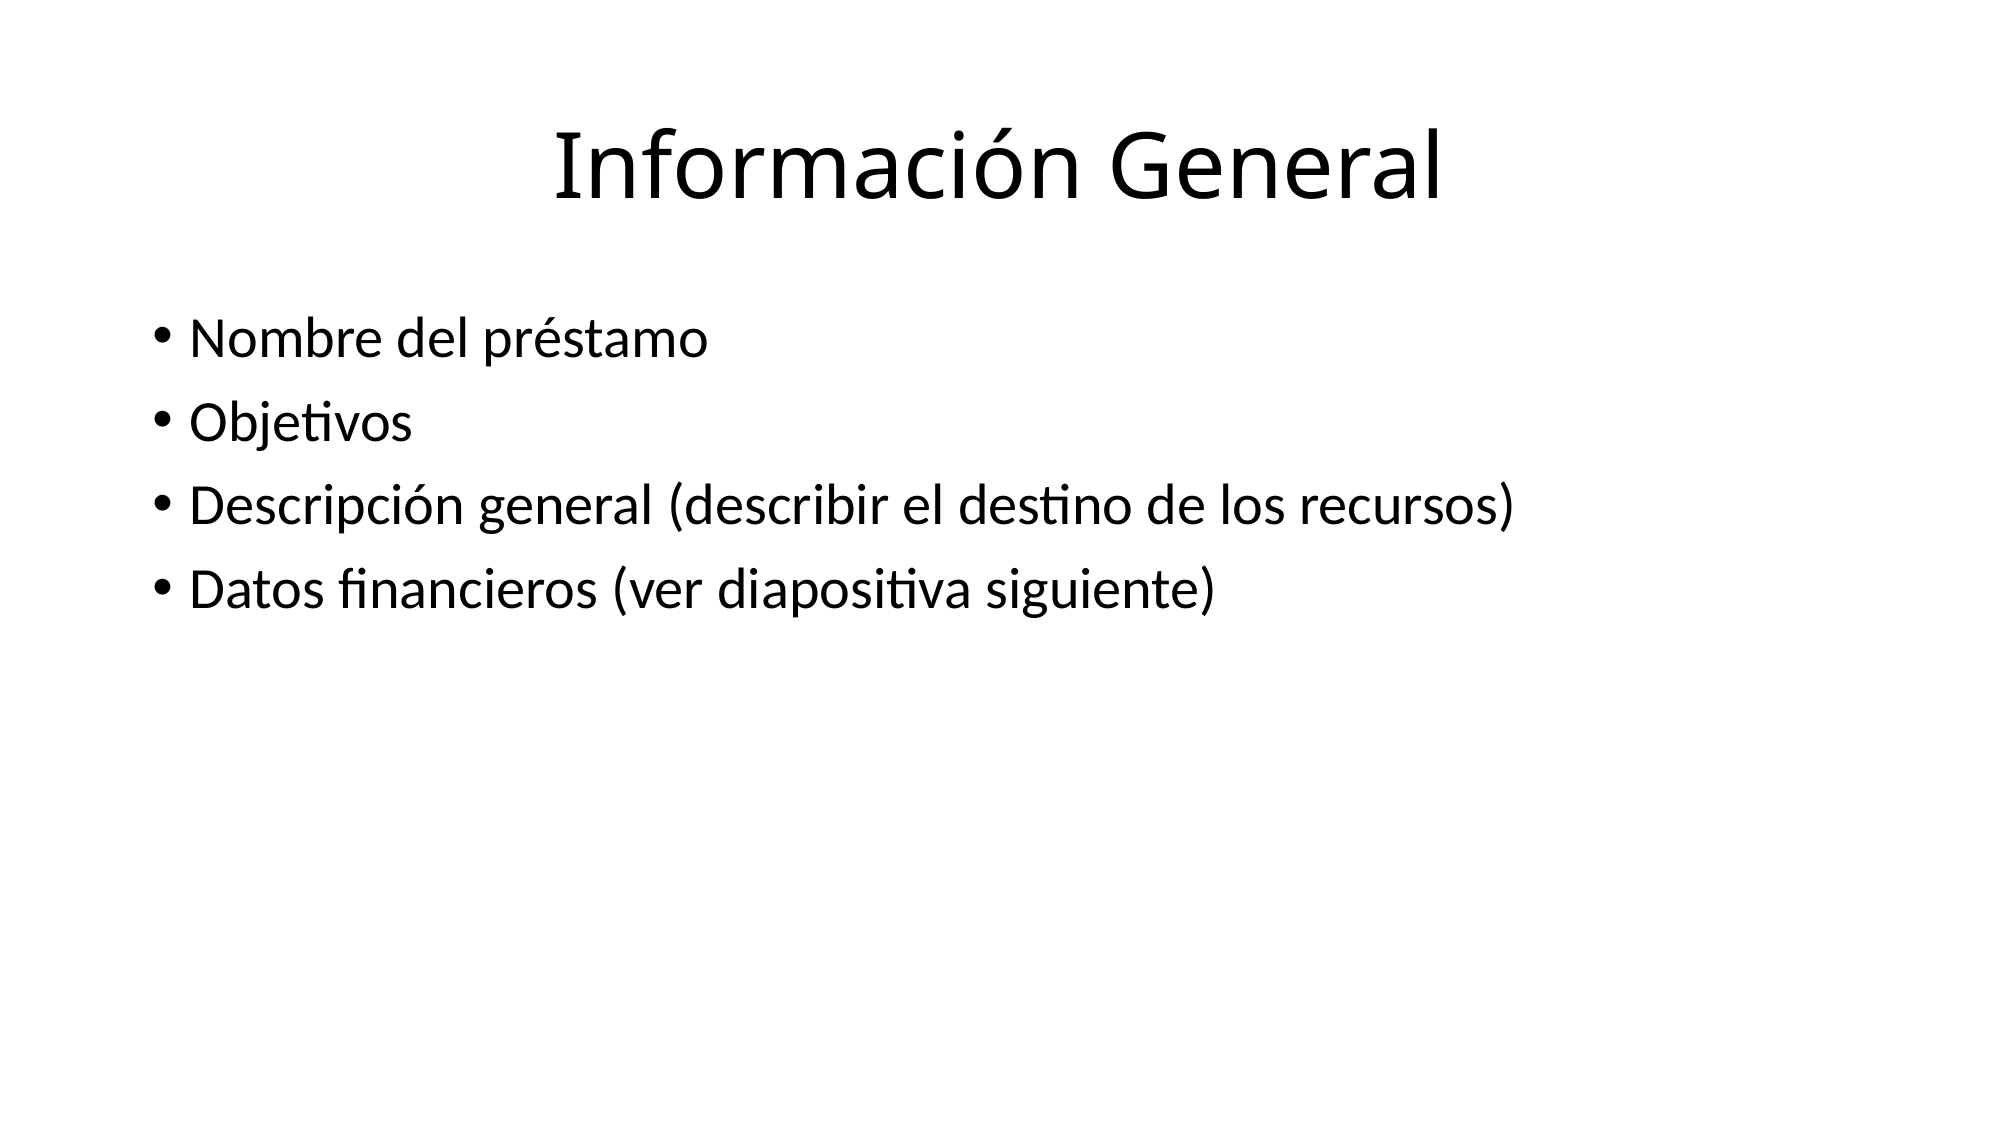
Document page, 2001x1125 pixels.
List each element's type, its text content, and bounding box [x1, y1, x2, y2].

title Información General [137, 59, 1863, 278]
list Nombre del préstamo Objetivos Descripción general (describir el destino de los recursos) Datos financieros (ver diapositiva siguiente) [137, 299, 1863, 1014]
